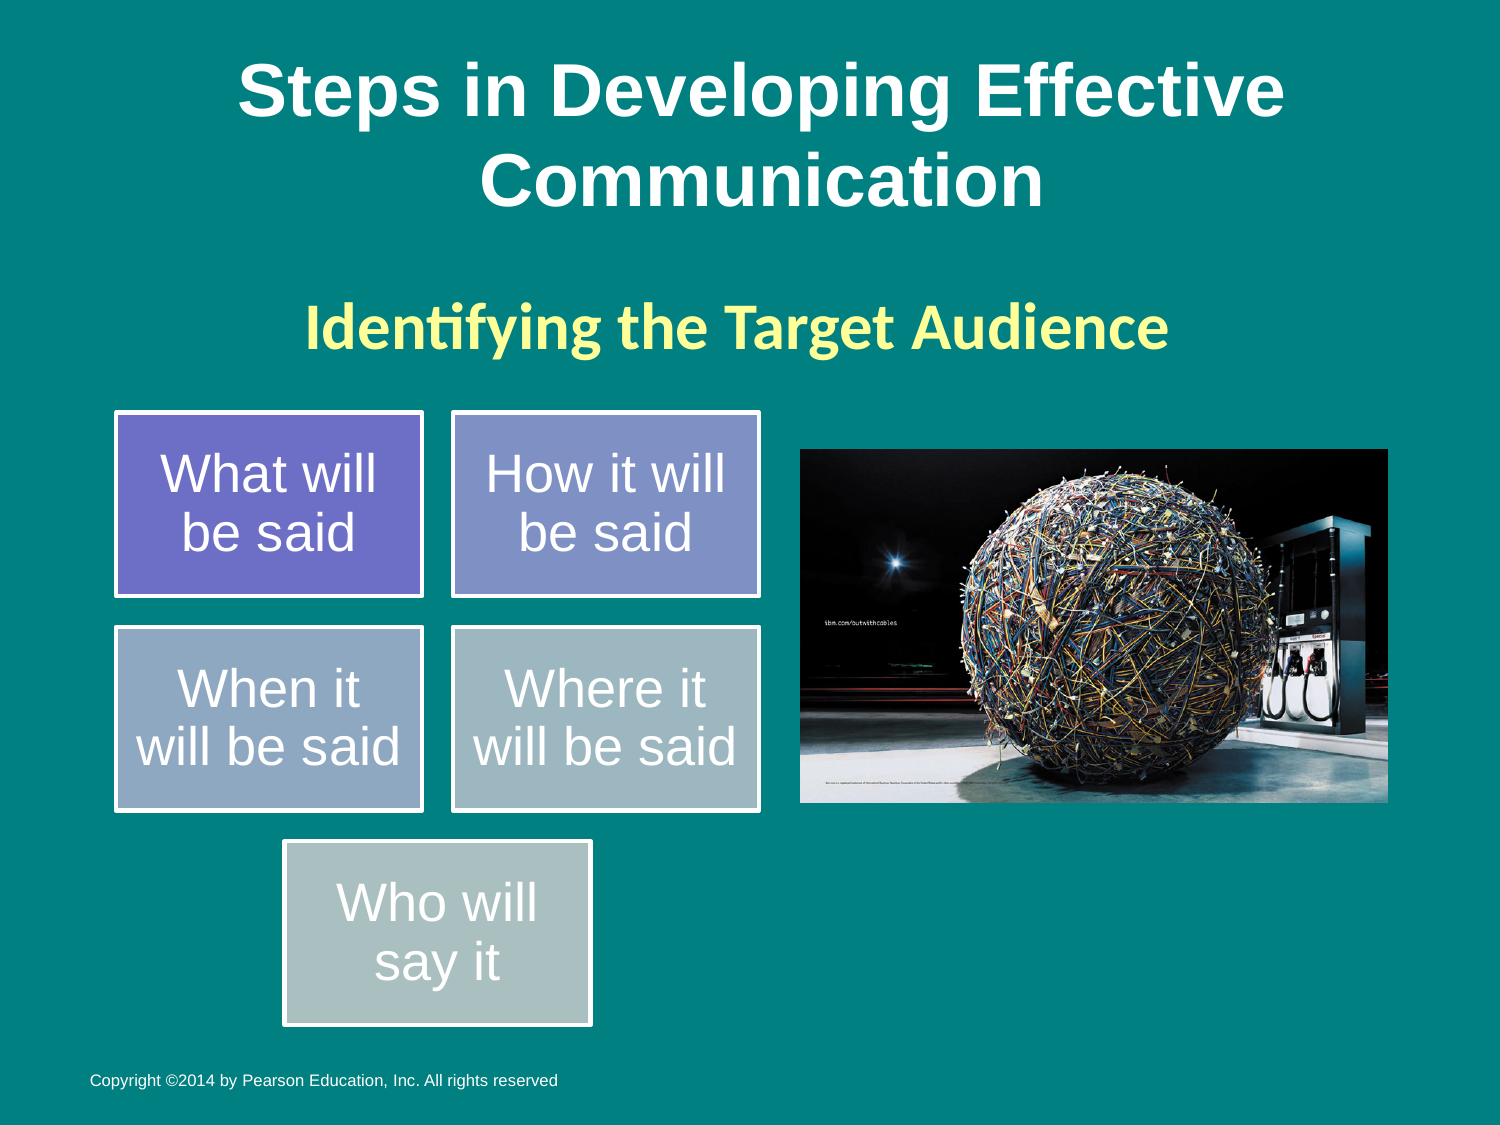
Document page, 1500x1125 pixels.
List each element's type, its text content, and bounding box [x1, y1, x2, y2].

text_box Copyright ©2014 by Pearson Education, Inc. All rights reserved [74, 1062, 825, 1098]
list Identifying the Target Audience [149, 274, 1326, 338]
title Steps in Developing Effective Communication [124, 37, 1401, 226]
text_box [74, 412, 801, 1026]
picture [799, 449, 1388, 803]
